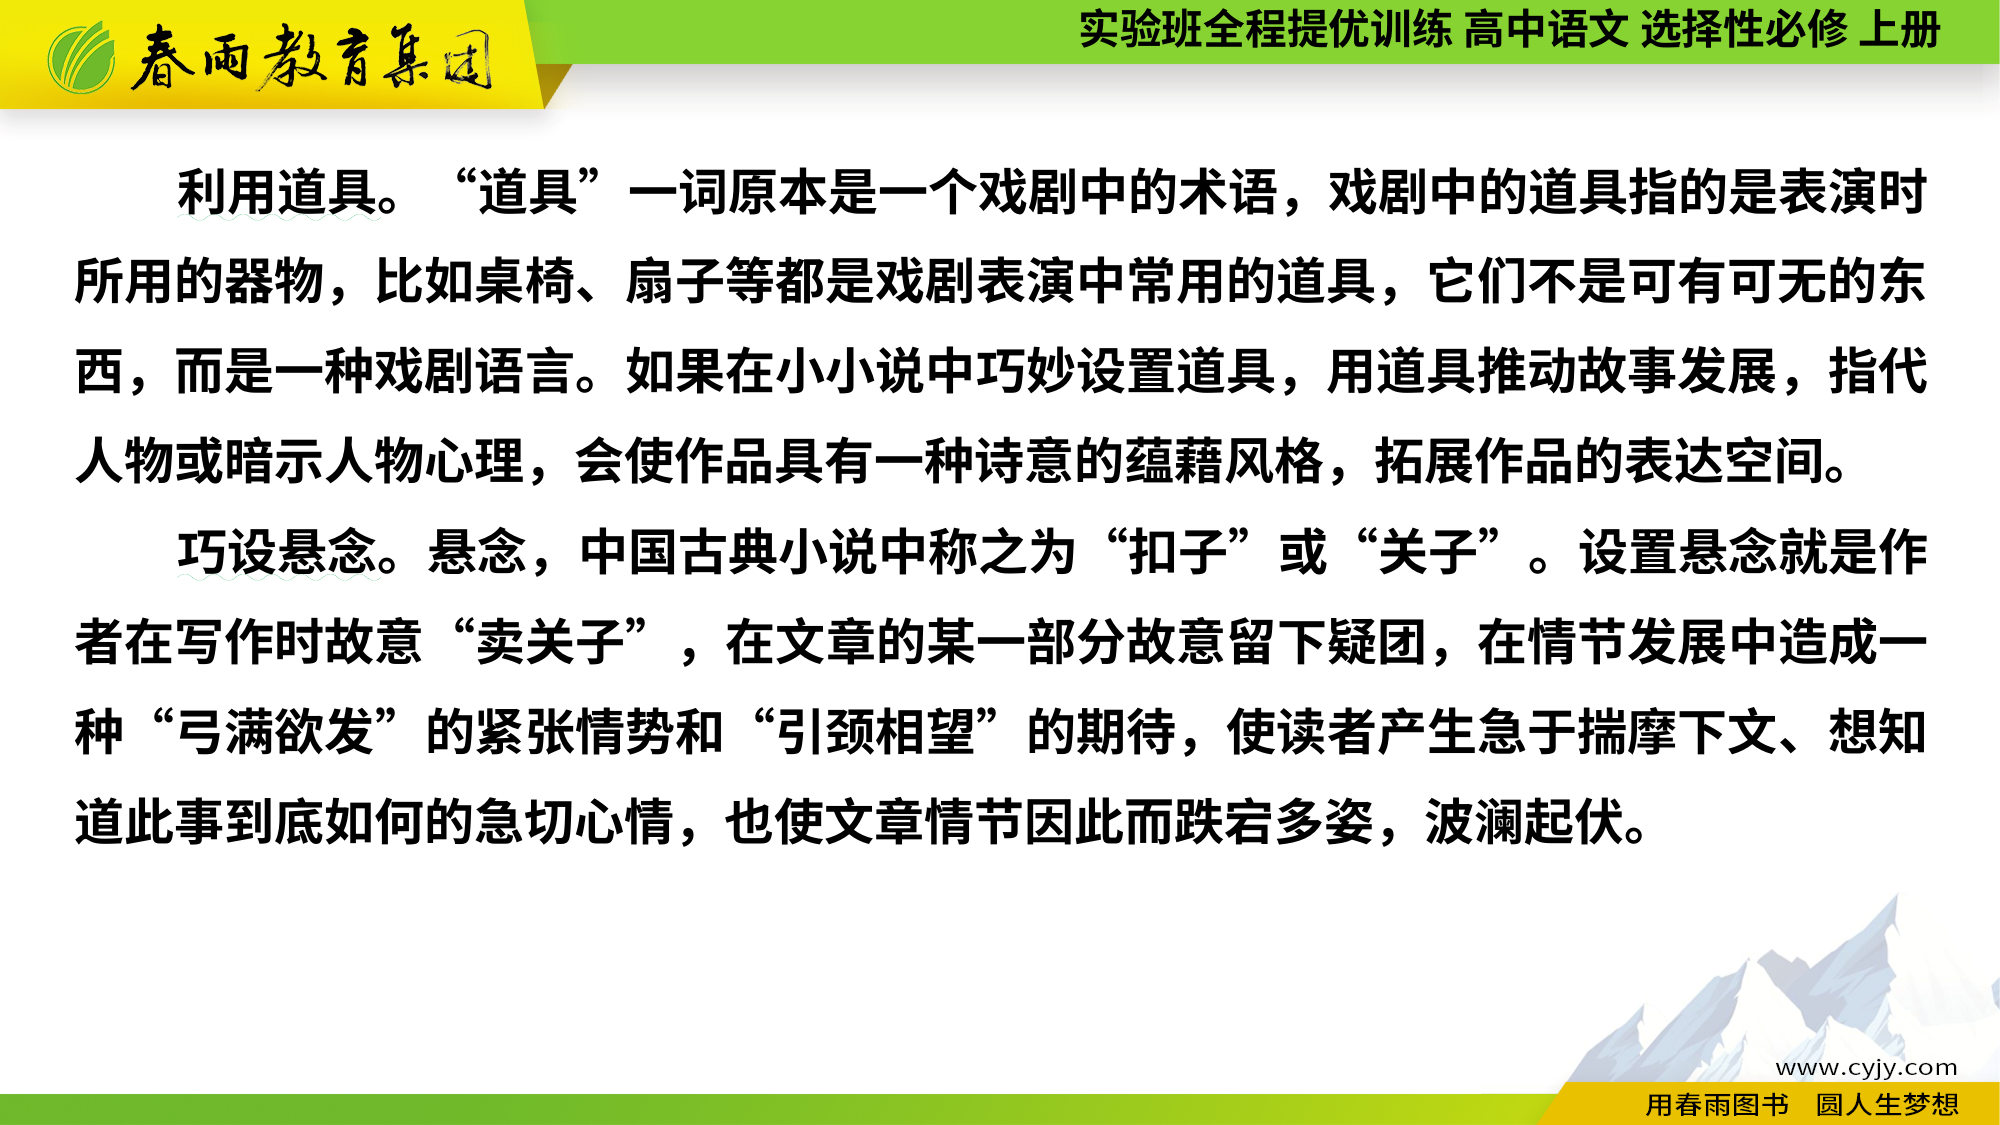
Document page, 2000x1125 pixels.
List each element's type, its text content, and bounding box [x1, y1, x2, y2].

picture [0, 0, 2000, 1125]
list 利用道具。“道具”一词原本是一个戏剧中的术语，戏剧中的道具指的是表演时所用的器物，比如桌椅、扇子等都是戏剧表演中常用的道具，它们不是可有可无的东西，而是一种戏剧语言。如果在小小说中巧妙设置道具，用道具推动故事发展，指代人物或暗示人物心理，会使作品具有一种诗意的蕴藉风格，拓展作品的表达空间。 巧设悬念。悬念，中国古典小说中称之为“扣子”或“关子”。设置悬念就是作者在写作时故意“卖关子”，在文章的某一部分故意留下疑团，在情节发展中造成一种“弓满欲发”的紧张情势和“引颈相望”的期待，使读者产生急于揣摩下文、想知道此事到底如何的急切心情，也使文章情节因此而跌宕多姿，波澜起伏。 [59, 122, 1944, 956]
